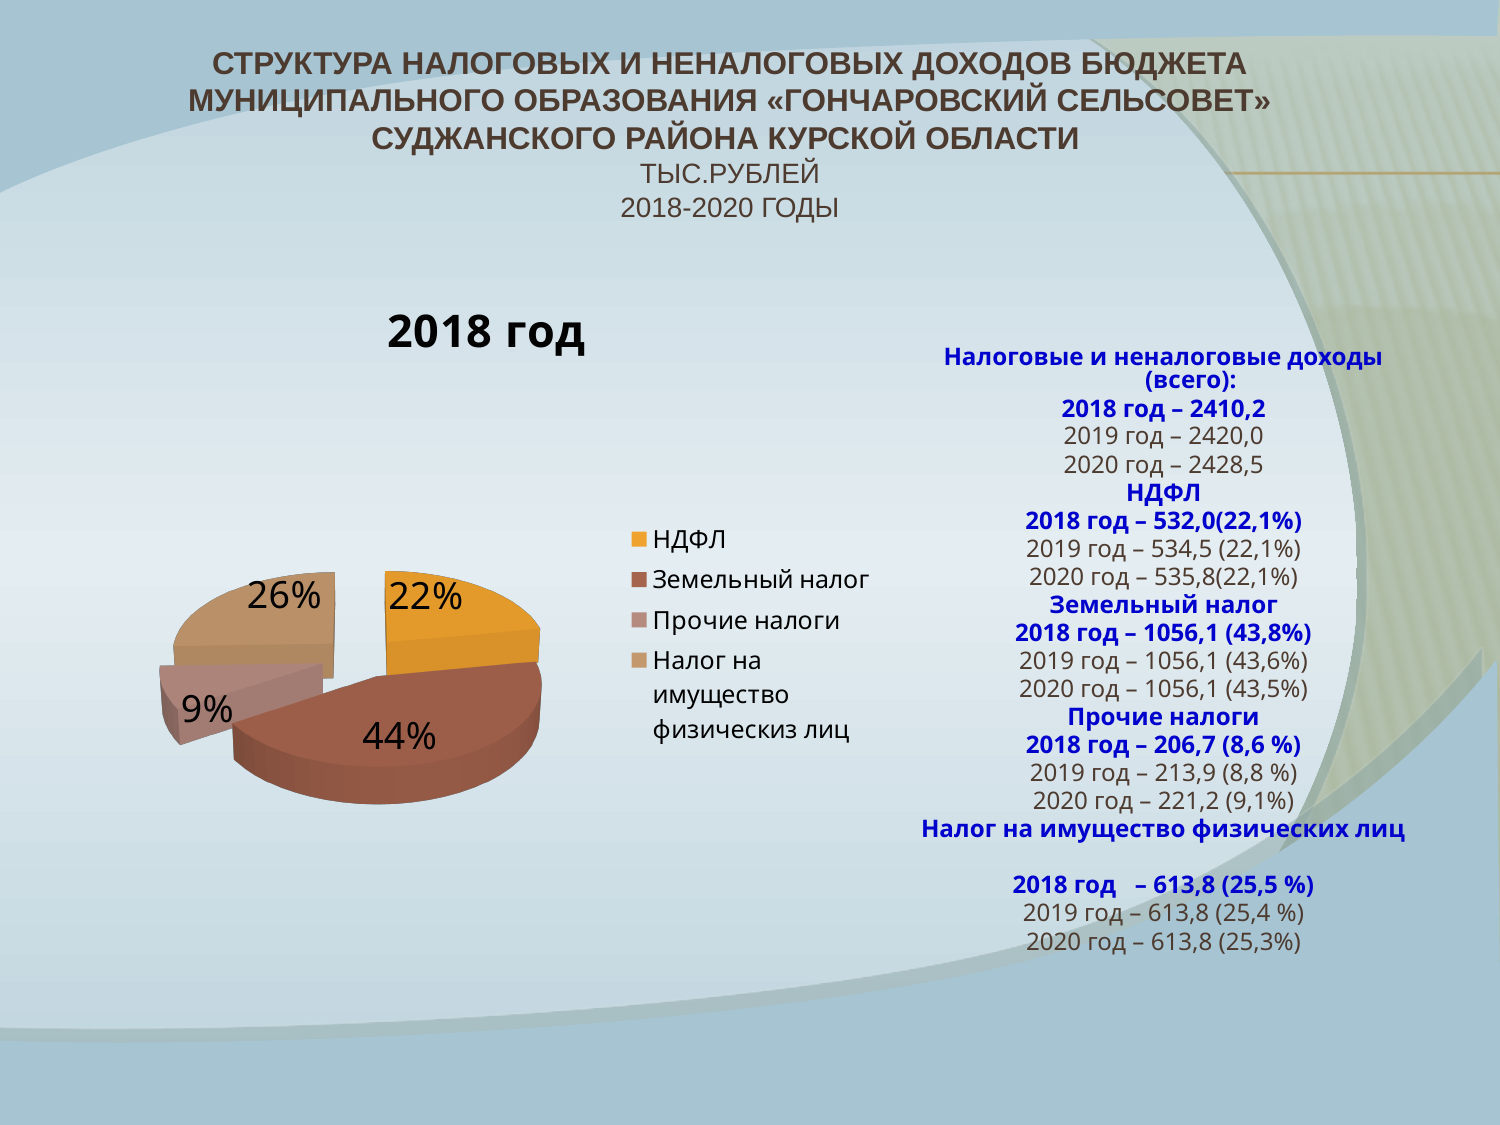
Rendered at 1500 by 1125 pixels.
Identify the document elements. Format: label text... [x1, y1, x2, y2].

list Налоговые и неналоговые доходы (всего): 2018 год – 2410,2 2019 год – 2420,0 2020 год – 2428,5 НДФЛ 2018 год – 532,0(22,1%) 2019 год – 534,5 (22,1%) 2020 год – 535,8(22,1%) Земельный налог 2018 год – 1056,1 (43,8%) 2019 год – 1056,1 (43,6%) 2020 год – 1056,1 (43,5%) Прочие налоги 2018 год – 206,7 (8,6 %) 2019 год – 213,9 (8,8 %) 2020 год – 221,2 (9,1%) Налог на имущество физических лиц 2018 год – 613,8 (25,5 %) 2019 год – 613,8 (25,4 %) 2020 год – 613,8 (25,3%) [902, 339, 1425, 1000]
chart [81, 262, 891, 1006]
title Структура налоговых и неналоговых доходов бюджета муниципального образования «Гончаровский сельсовет» Суджанского района Курской области тыс.рублей 2018-2020 годы [88, 35, 1372, 231]
